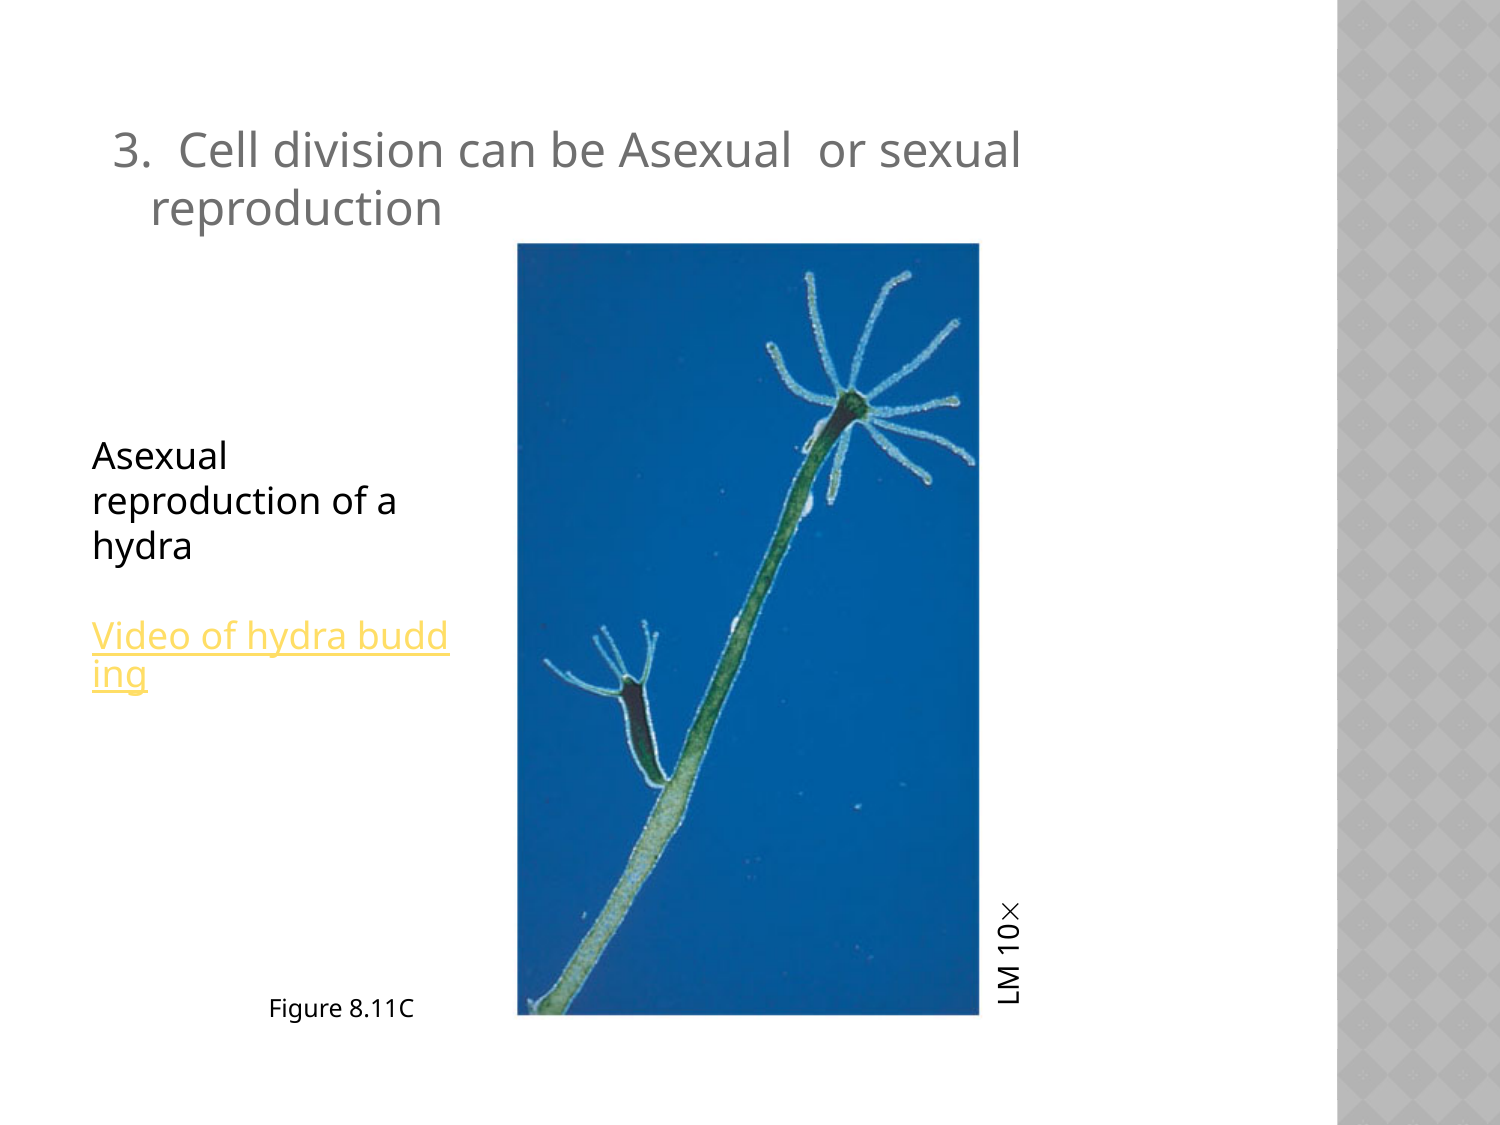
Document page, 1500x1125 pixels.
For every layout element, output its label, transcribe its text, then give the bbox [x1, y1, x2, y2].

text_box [489, 214, 1033, 1044]
list 3. Cell division can be Asexual or sexual reproduction [50, 112, 1325, 212]
text_box Figure 8.11C [253, 984, 430, 1030]
text_box Asexual reproduction of a hydra Video of hydra budding [77, 424, 471, 671]
